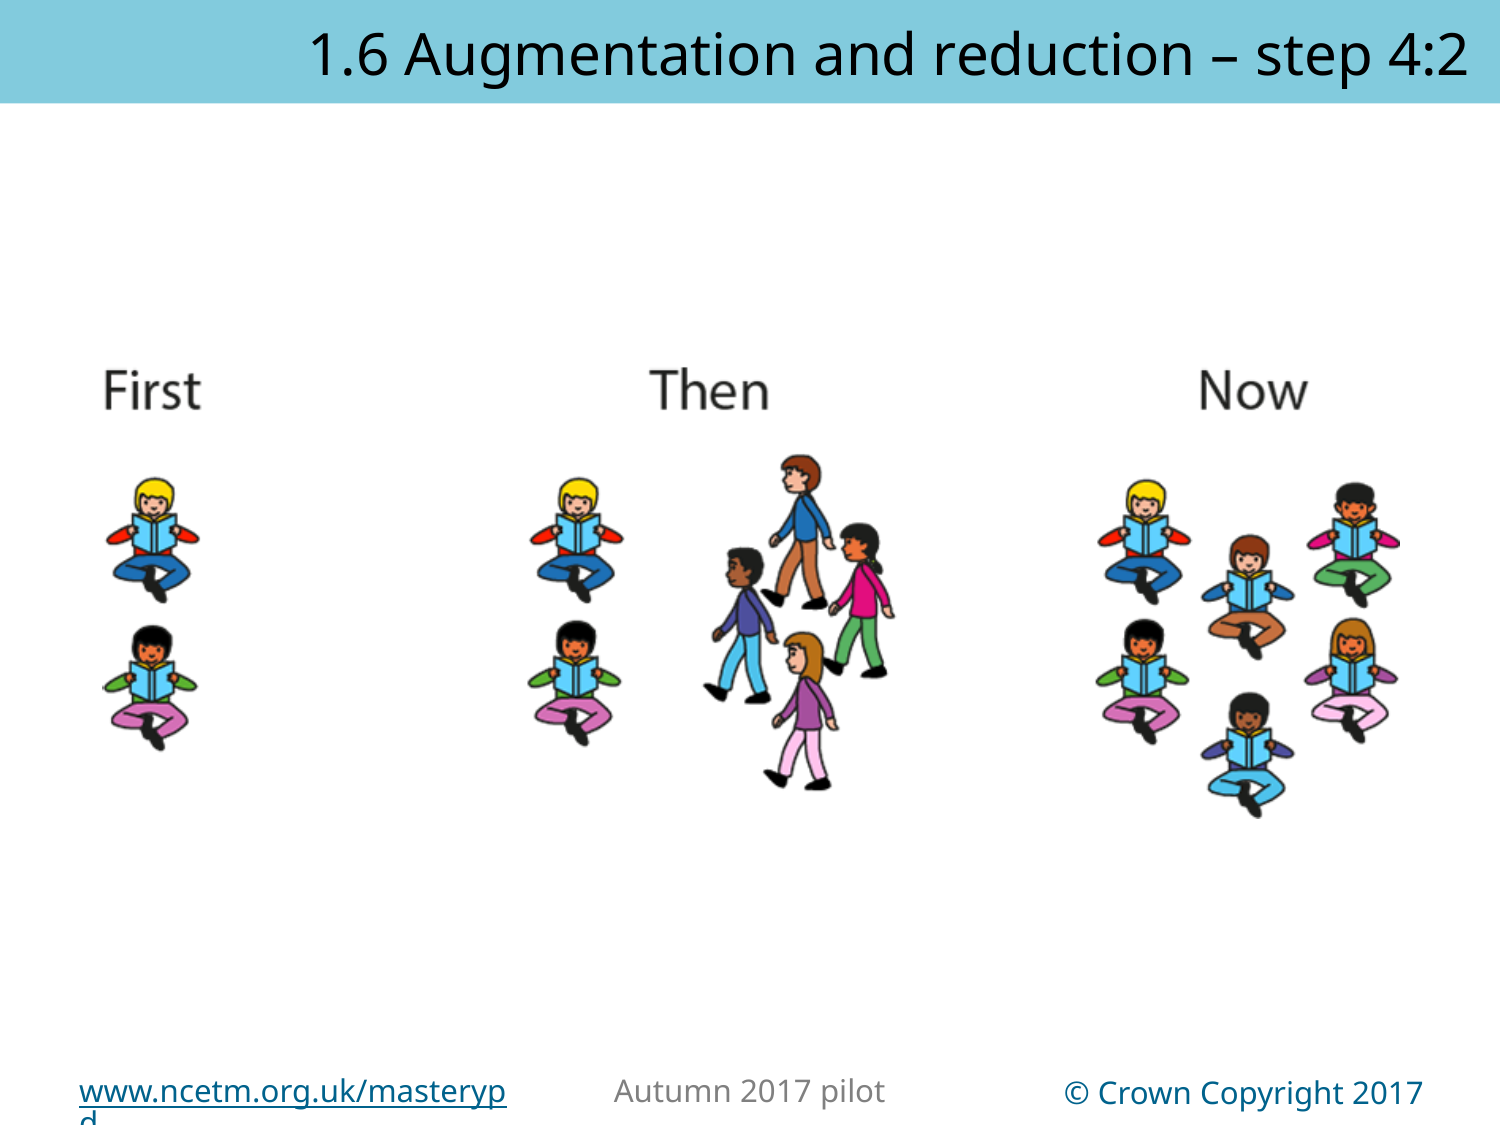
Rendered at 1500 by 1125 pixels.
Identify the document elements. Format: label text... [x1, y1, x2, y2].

picture [102, 361, 1400, 820]
list 1.6 Augmentation and reduction – step 4:2 [0, 0, 1500, 104]
